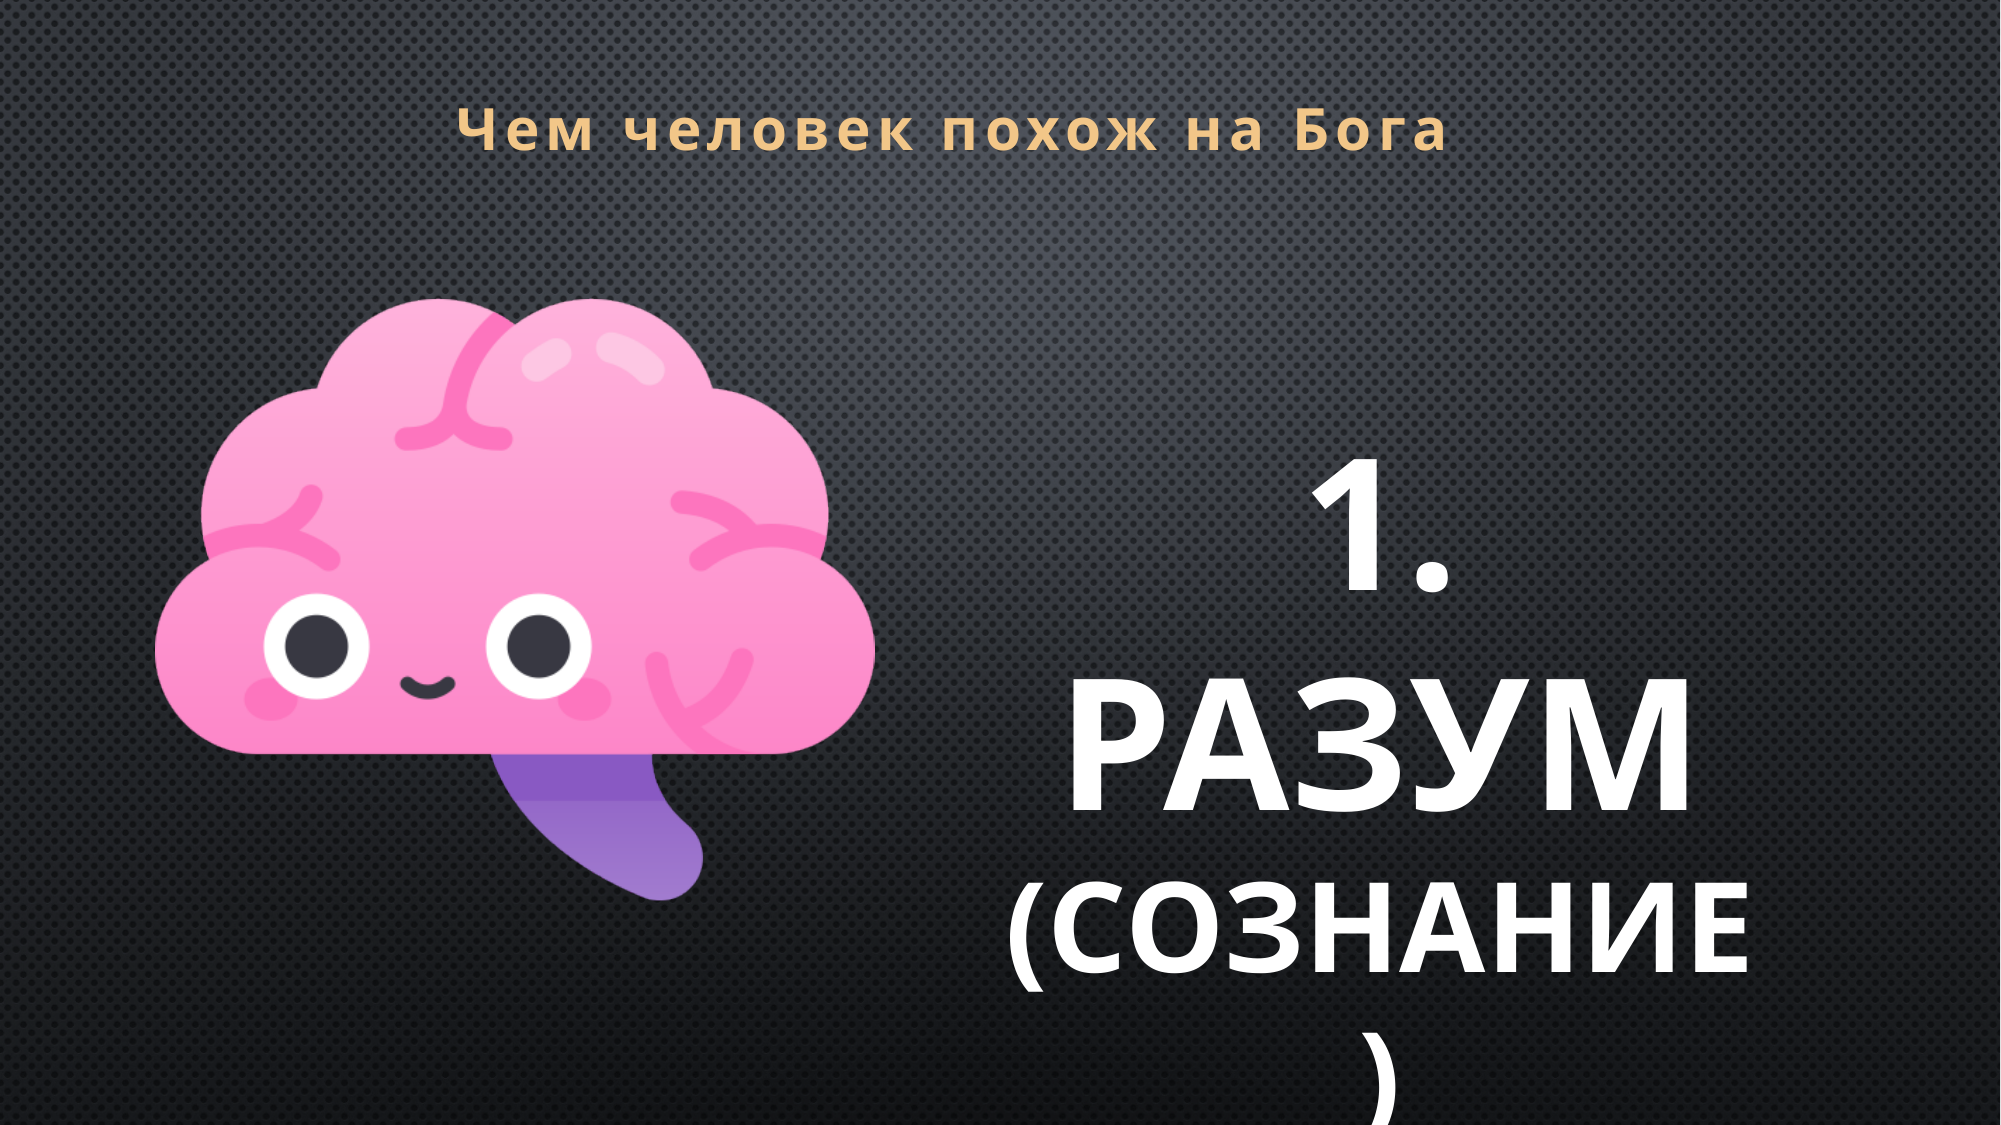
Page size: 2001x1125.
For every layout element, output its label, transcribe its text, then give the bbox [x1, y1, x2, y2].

picture [155, 239, 876, 960]
subtitle 1. Разум (сознание) [980, 399, 1780, 654]
text_box Чем человек похож на Бога [327, 84, 1578, 170]
